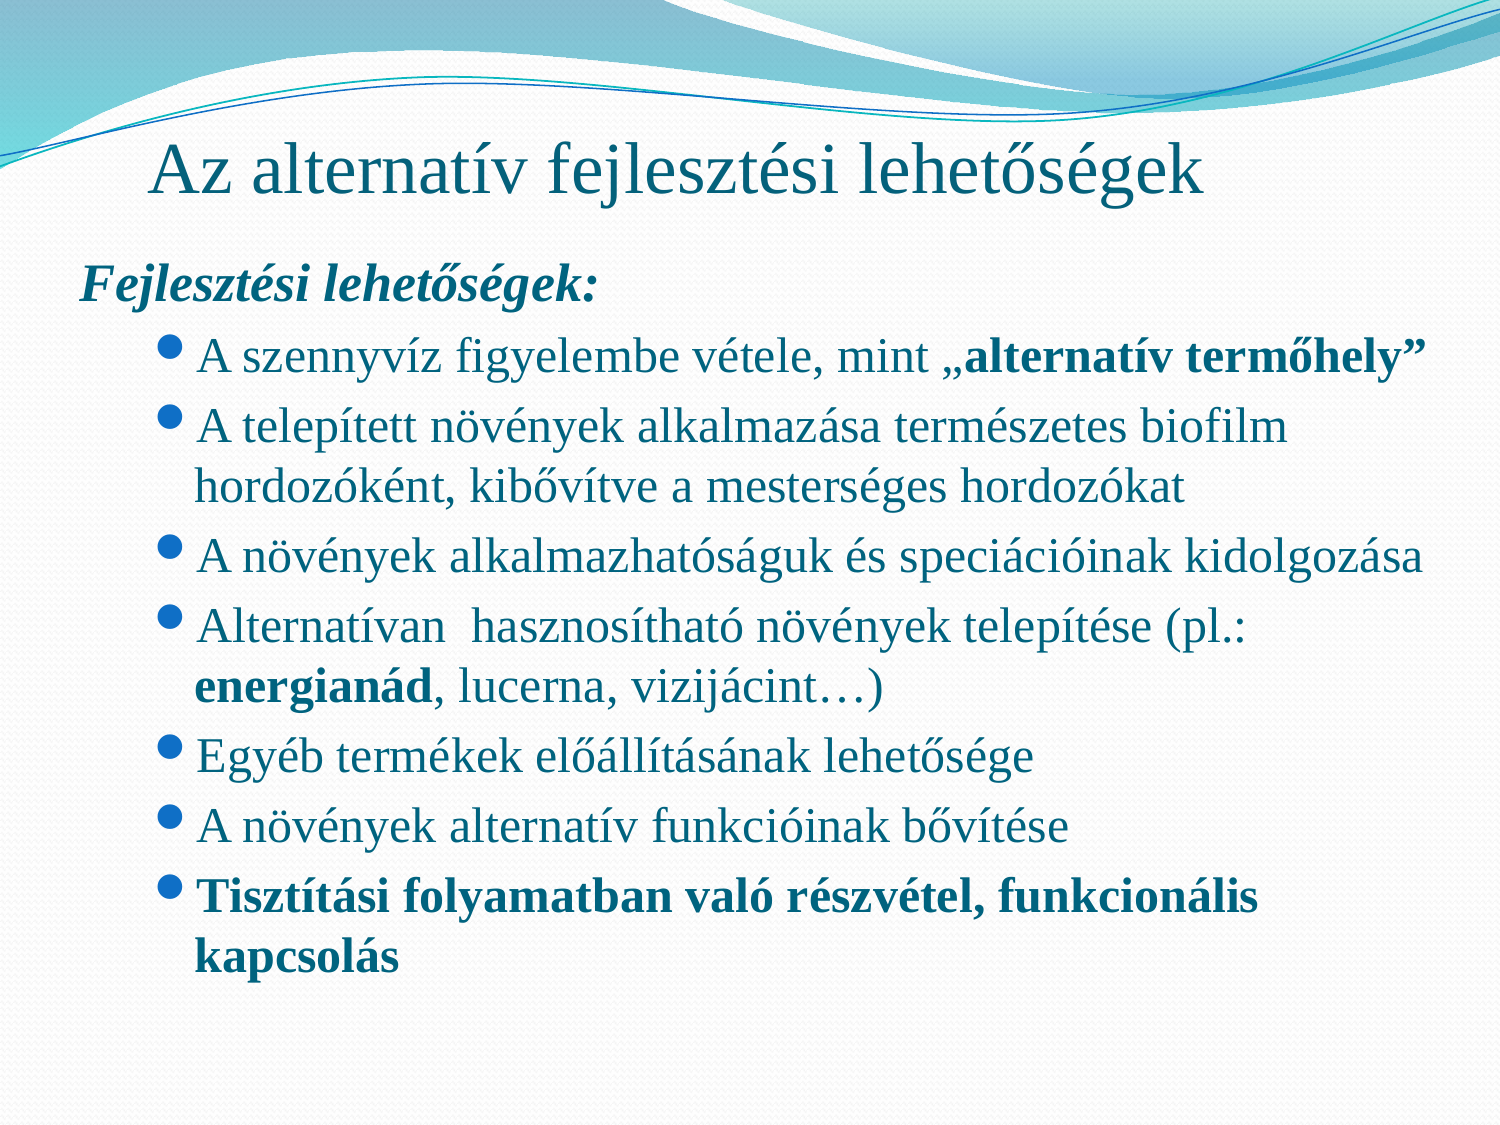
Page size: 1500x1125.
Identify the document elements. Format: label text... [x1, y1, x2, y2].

title Az alternatív fejlesztési lehetőségek [147, 56, 1378, 209]
text_box Fejlesztési lehetőségek: A szennyvíz figyelembe vétele, mint „alternatív termőhely” A telepített növények alkalmazása természetes biofilm hordozóként, kibővítve a mesterséges hordozókat A növények alkalmazhatóságuk és speciációinak kidolgozása Alternatívan hasznosítható növények telepítése (pl.: energianád, lucerna, vizijácint…) Egyéb termékek előállításának lehetősége A növények alternatív funkcióinak bővítése Tisztítási folyamatban való részvétel, funkcionális kapcsolás [0, 239, 1471, 990]
